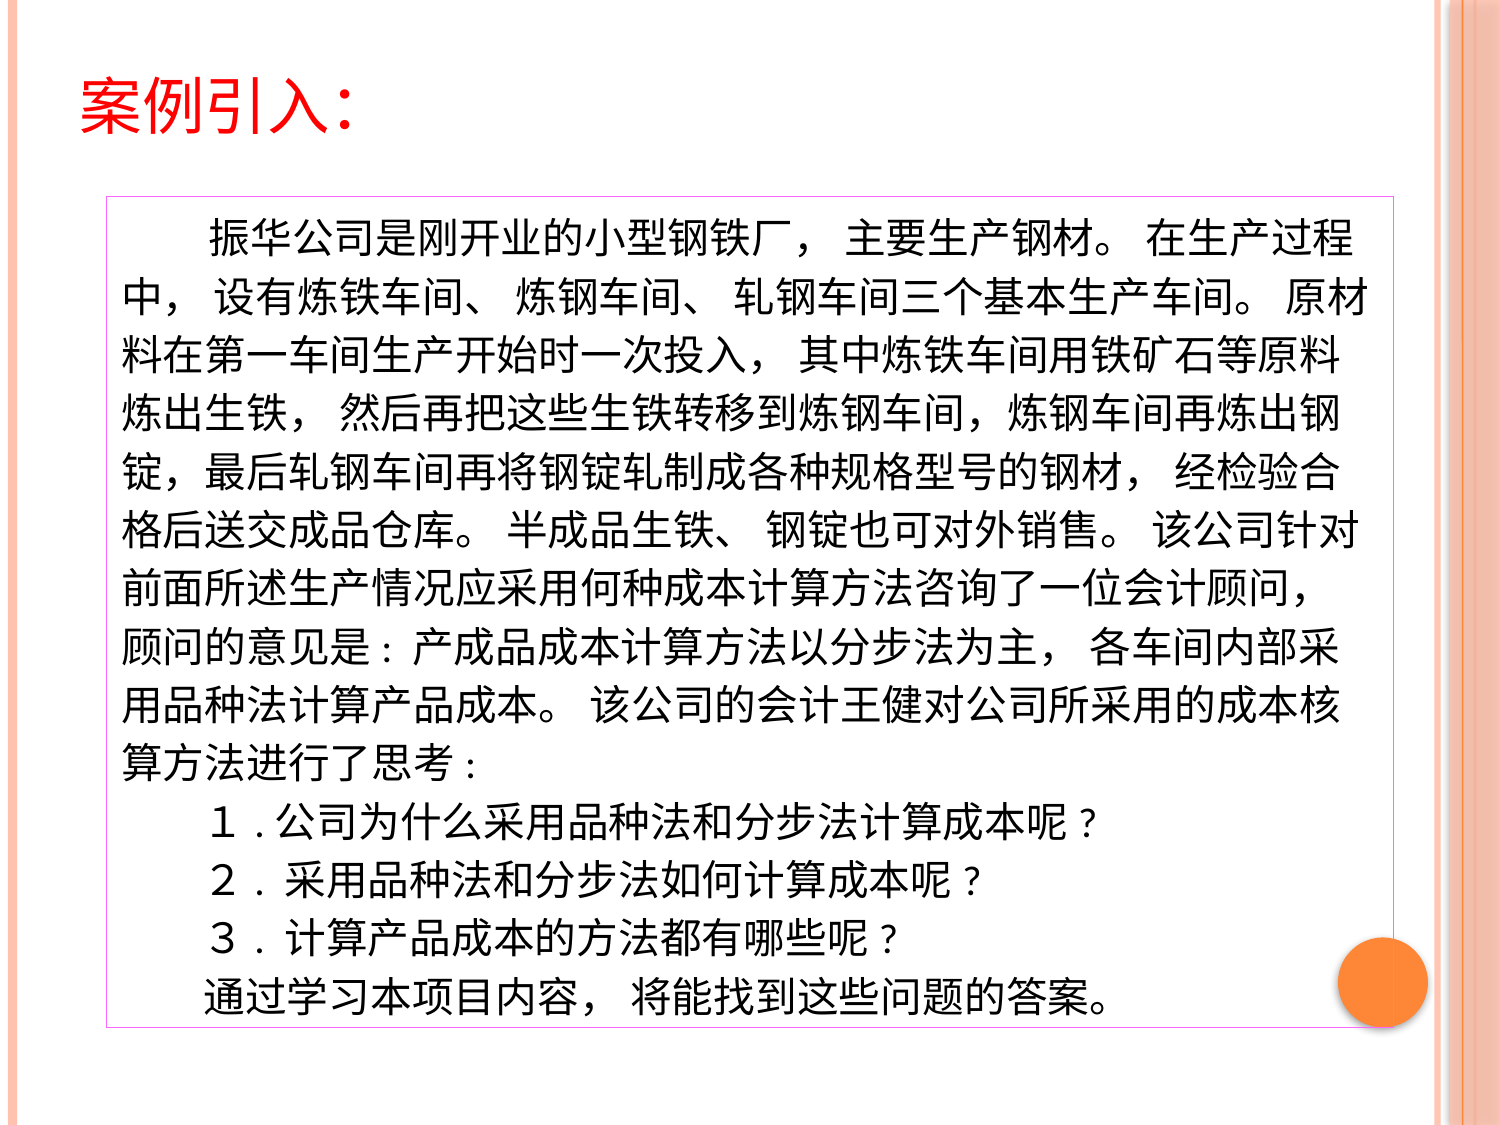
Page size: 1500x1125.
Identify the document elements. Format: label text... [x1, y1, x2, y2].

title 案例引入： [64, 42, 1290, 150]
text_box 振华公司是刚开业的小型钢铁厂， 主要生产钢材。 在生产过程中， 设有炼铁车间、 炼钢车间、 轧钢车间三个基本生产车间。 原材料在第一车间生产开始时一次投入， 其中炼铁车间用铁矿石等原料炼出生铁， 然后再把这些生铁转移到炼钢车间，炼钢车间再炼出钢锭，最后轧钢车间再将钢锭轧制成各种规格型号的钢材， 经检验合格后送交成品仓库。 半成品生铁、 钢锭也可对外销售。 该公司针对前面所述生产情况应采用何种成本计算方法咨询了一位会计顾问， 顾问的意见是: 产成品成本计算方法以分步法为主， 各车间内部采用品种法计算产品成本。 该公司的会计王健对公司所采用的成本核算方法进行了思考: １.公司为什么采用品种法和分步法计算成本呢? ２. 采用品种法和分步法如何计算成本呢? ３. 计算产品成本的方法都有哪些呢? 通过学习本项目内容， 将能找到这些问题的答案。 [106, 196, 1394, 1028]
